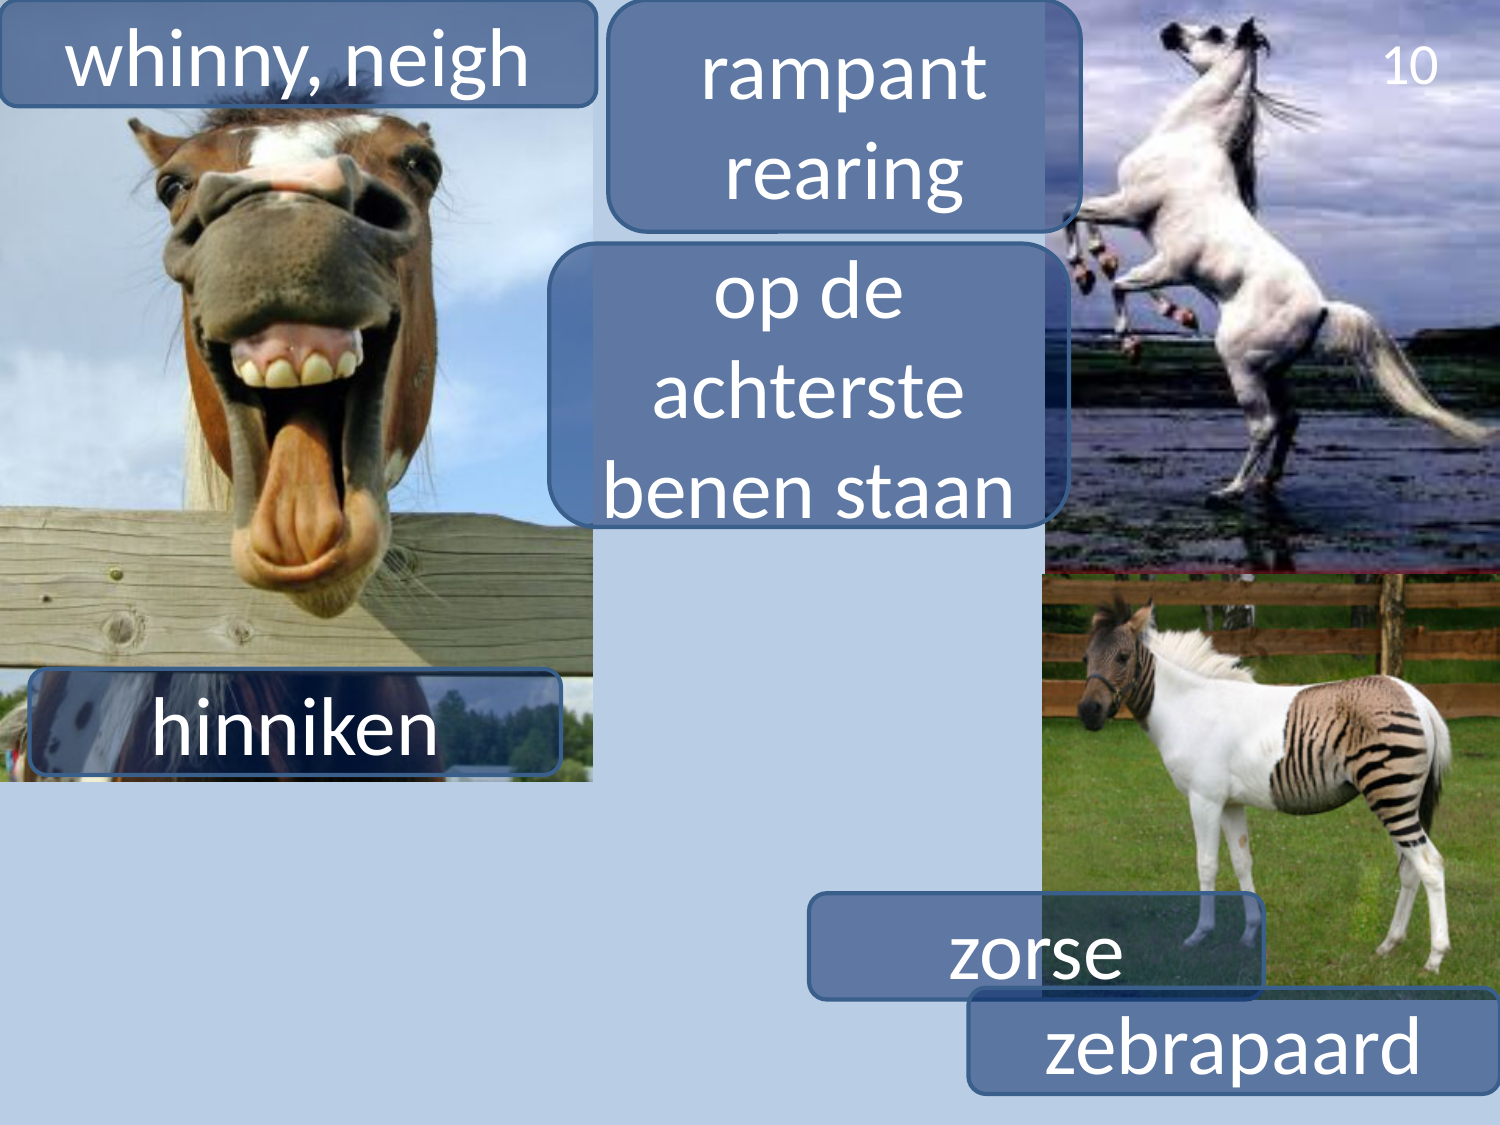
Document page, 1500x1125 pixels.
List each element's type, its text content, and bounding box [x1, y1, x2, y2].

text_box zebrapaard [966, 985, 1500, 1097]
picture [1041, 0, 1500, 1000]
text_box rampant rearing [606, 0, 1043, 234]
text_box op de achterste benen staan [596, 241, 1040, 530]
text_box zorse [806, 891, 1036, 1002]
picture [0, 0, 593, 782]
